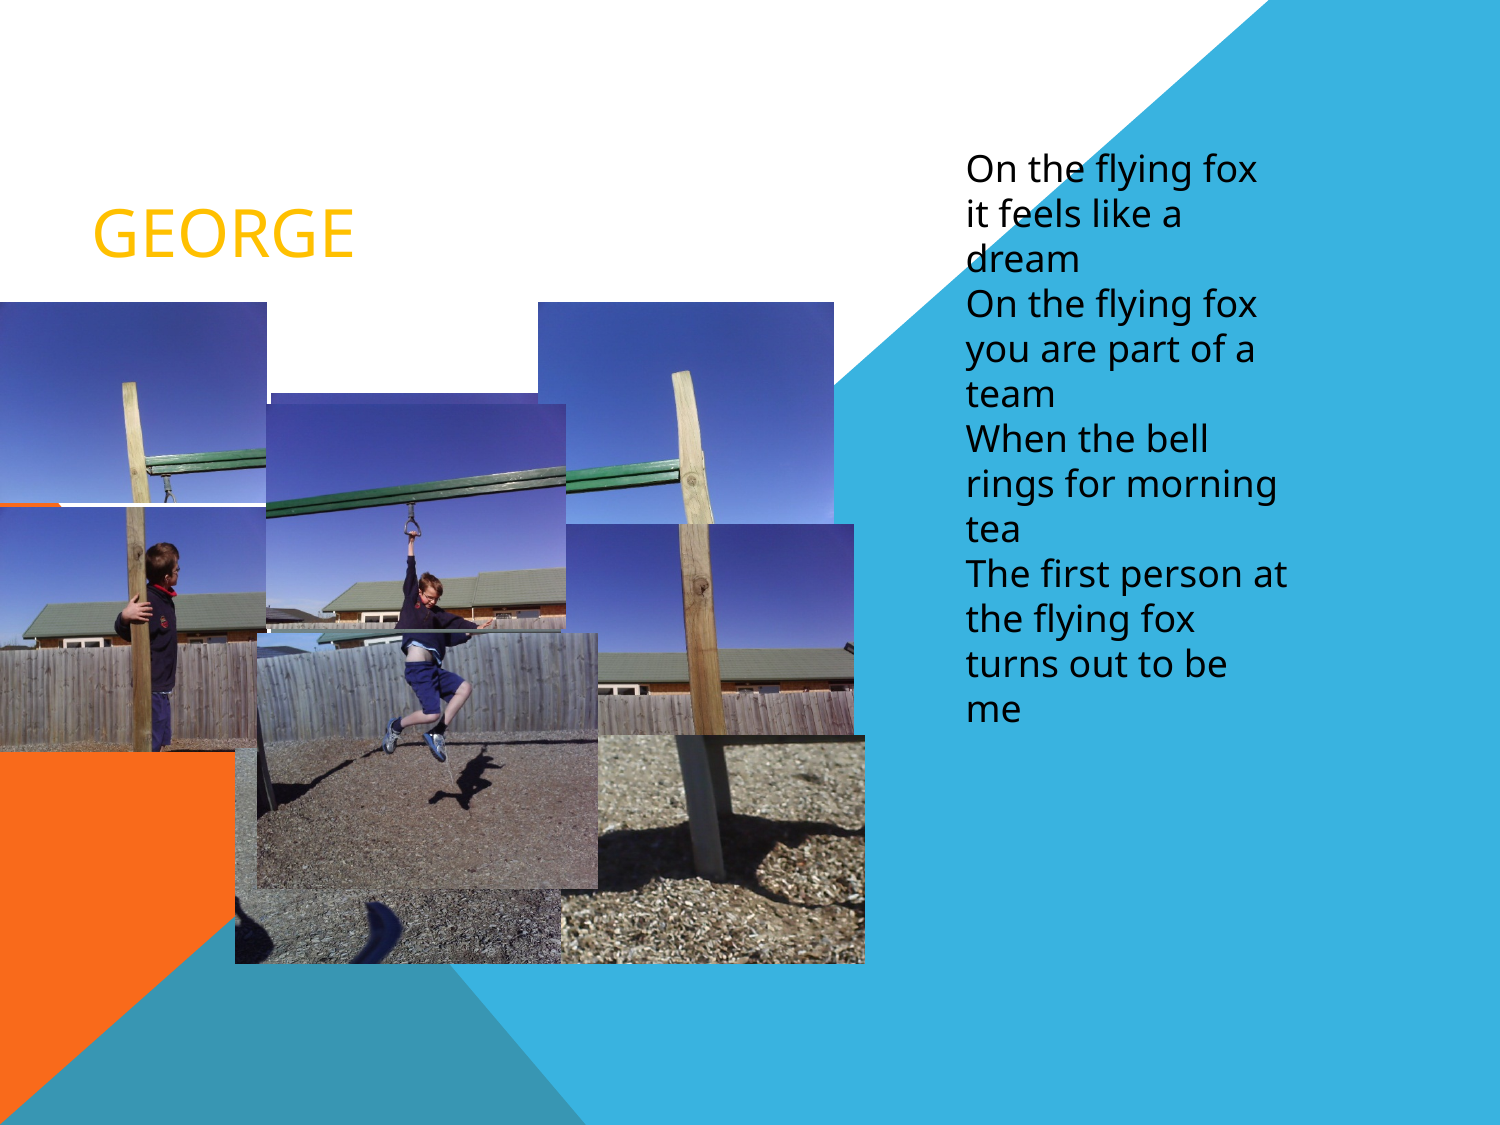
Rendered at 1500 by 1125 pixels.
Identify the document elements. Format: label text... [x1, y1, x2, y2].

title George [76, 30, 1352, 273]
picture [0, 302, 865, 964]
text_box On the flying fox it feels like a dream On the flying fox you are part of a team When the bell rings for morning tea The first person at the flying fox turns out to be me [950, 137, 1306, 737]
